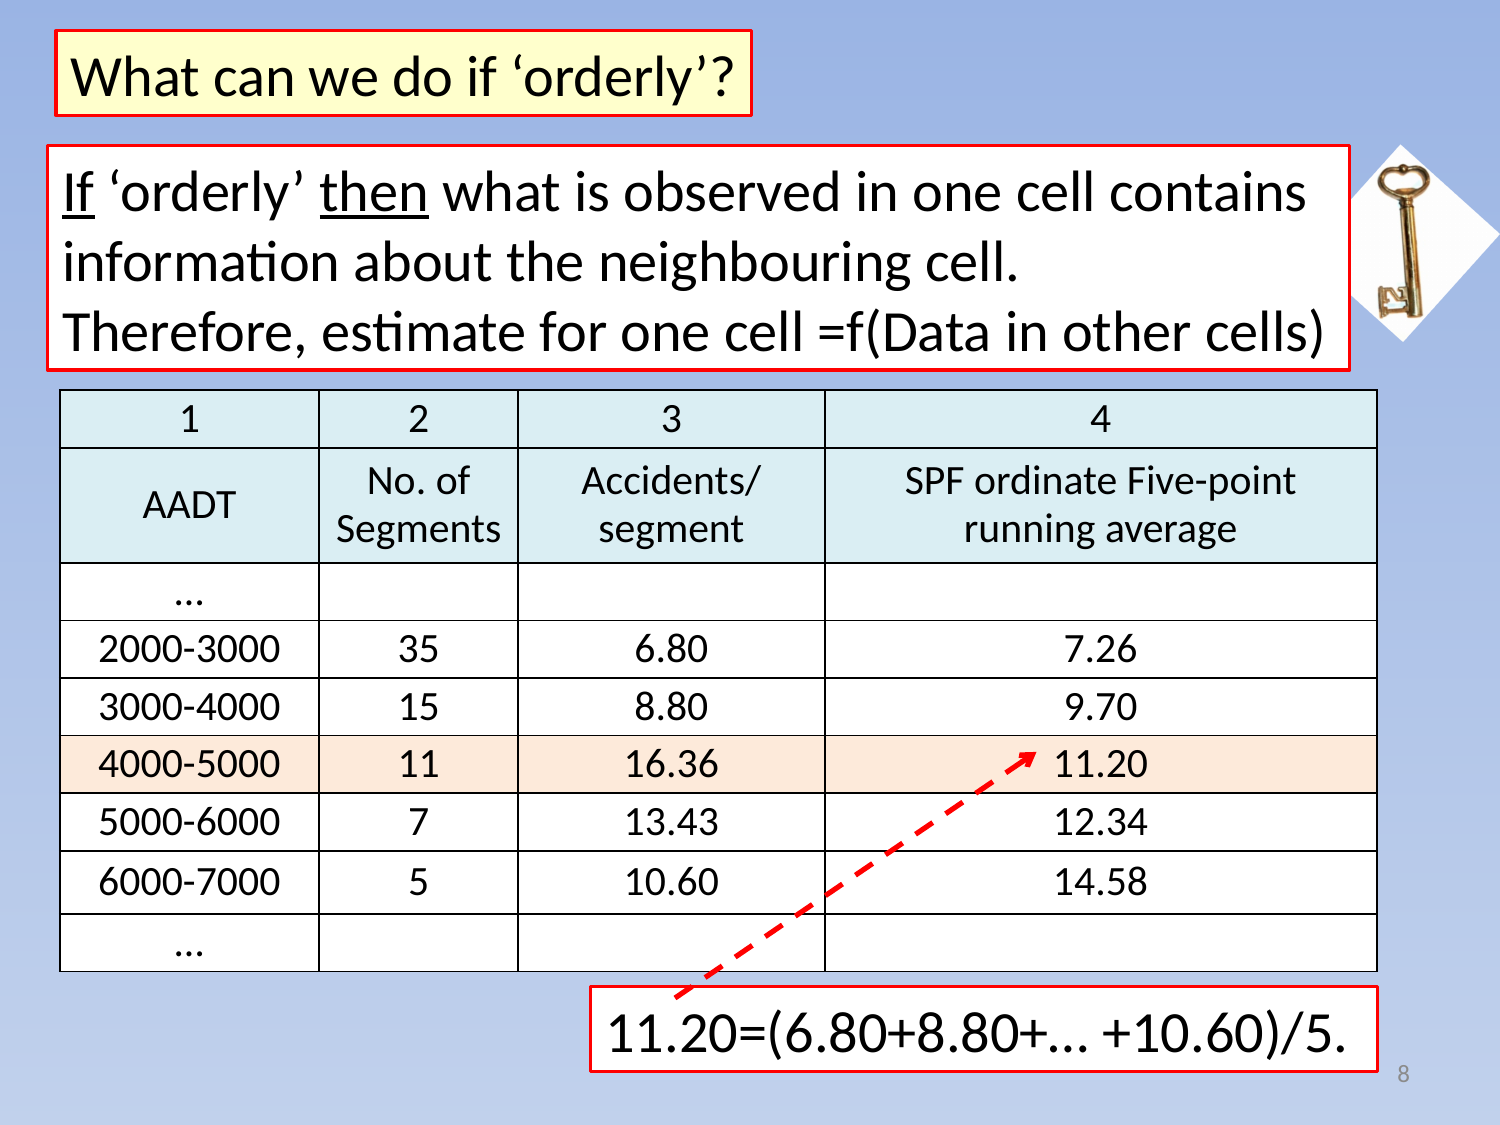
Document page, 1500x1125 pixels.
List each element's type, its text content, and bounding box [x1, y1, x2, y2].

table_cell [519, 915, 669, 971]
table_header 2 [320, 391, 517, 447]
table_cell … [61, 564, 318, 620]
text_box 11.20=(6.80+8.80+… +10.60)/5. [590, 986, 1378, 1072]
table_cell 6000-7000 [61, 852, 318, 913]
table_cell 5 [320, 852, 517, 913]
table_header 4 [826, 391, 1376, 447]
table_header 3 [519, 391, 824, 447]
table_cell No. of Segments [320, 449, 517, 562]
text_box If ‘orderly’ then what is observed in one cell contains information about the neighbouring cell. Therefore, estimate for one cell =f(Data in other cells) [47, 145, 1350, 370]
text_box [674, 751, 1037, 999]
text_box What can we do if ‘orderly’? [55, 30, 752, 116]
table_cell 10.60 [519, 852, 669, 913]
table_cell 6.80 [519, 621, 824, 677]
slide_number 8 [1074, 1042, 1425, 1103]
table_cell 15 [320, 679, 517, 735]
table_cell [826, 564, 1376, 620]
table_cell AADT [61, 449, 318, 562]
table_cell 8.80 [519, 679, 824, 735]
table_cell [320, 564, 517, 620]
table_cell 9.70 [826, 679, 1376, 735]
table_cell … [61, 915, 318, 971]
table_cell [1041, 915, 1376, 971]
table_cell 7 [320, 794, 517, 850]
table_cell SPF ordinate Five-point running average [826, 449, 1376, 562]
table_cell 12.34 [1041, 794, 1376, 850]
table_cell 2000-3000 [61, 621, 318, 677]
table_cell 35 [320, 621, 517, 677]
picture [1334, 145, 1499, 341]
table_cell 11.20 [826, 736, 1376, 792]
table_cell Accidents/ segment [519, 449, 824, 562]
table_cell 16.36 [519, 736, 824, 792]
table_header 1 [61, 391, 318, 447]
table_cell 11 [320, 736, 517, 792]
table_cell 7.26 [826, 621, 1376, 677]
table_cell 14.58 [1041, 852, 1376, 913]
table_cell 3000-4000 [61, 679, 318, 735]
table_cell [519, 564, 824, 620]
table_cell 13.43 [519, 794, 669, 850]
table_cell [320, 915, 517, 971]
table_cell 4000-5000 [61, 736, 318, 792]
table_cell 5000-6000 [61, 794, 318, 850]
